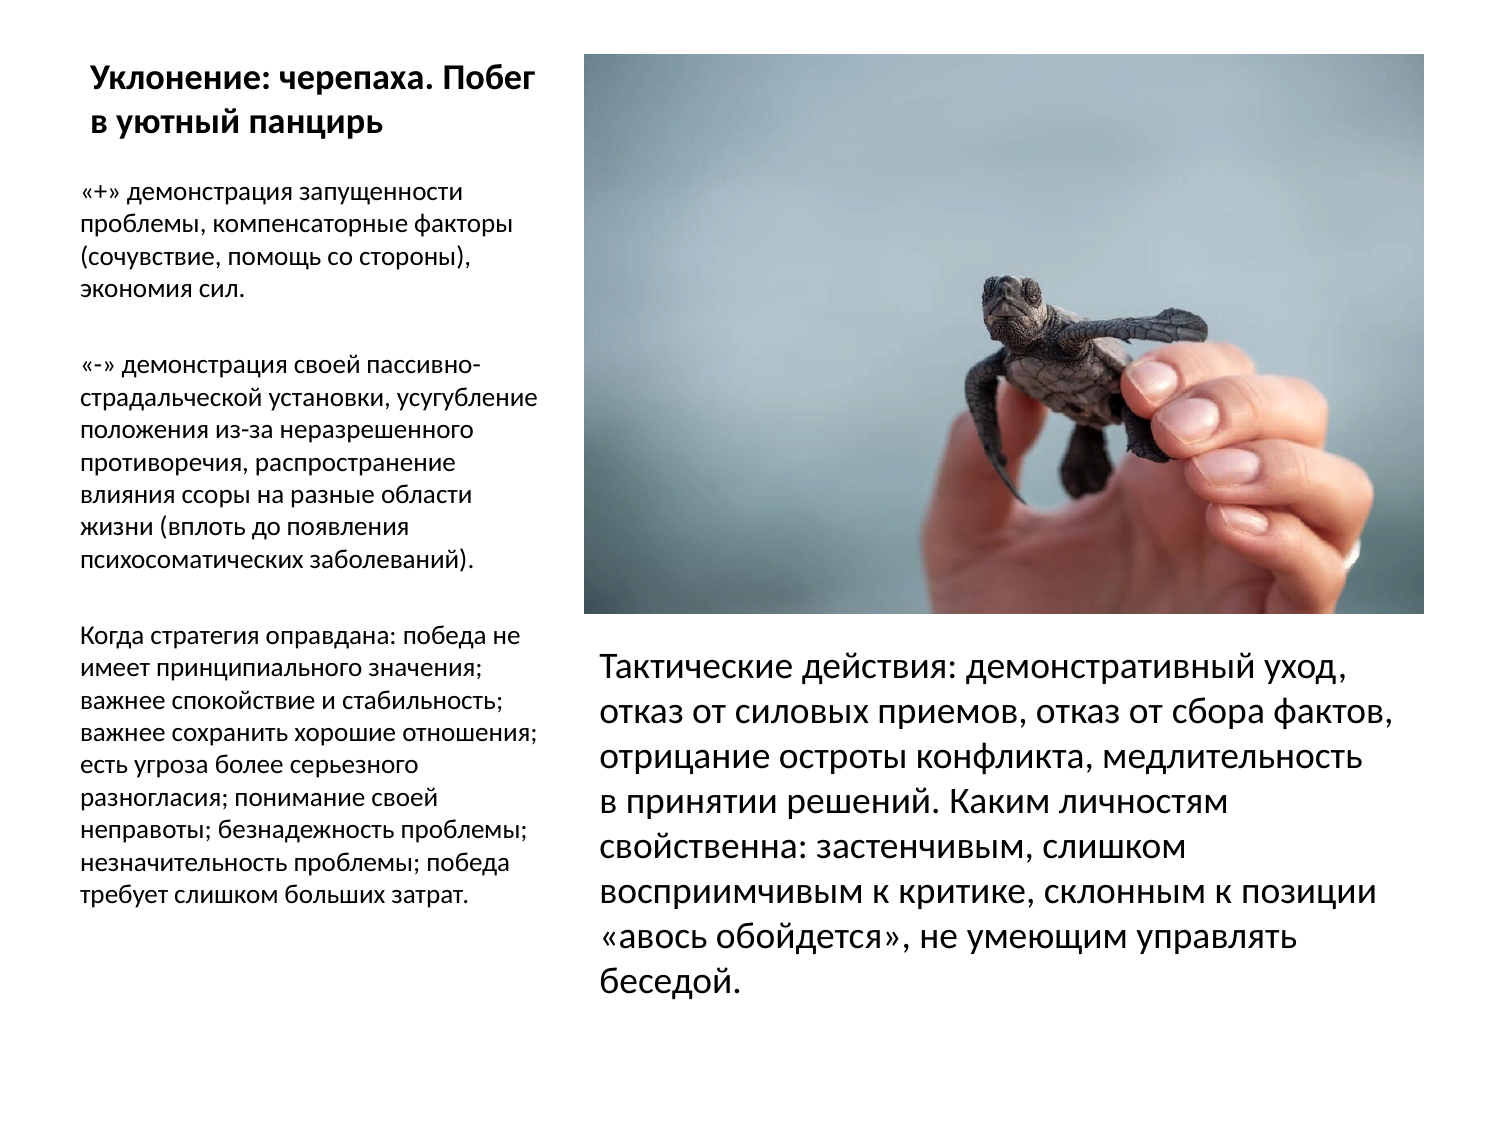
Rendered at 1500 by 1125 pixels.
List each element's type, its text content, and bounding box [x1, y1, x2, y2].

text_box Тактические действия: демонстративный уход, отказ от силовых приемов, отказ от сбора фактов, отрицание остроты конфликта, медлительность в принятии решений. Каким личностям свойственна: застенчивым, слишком восприимчивым к критике, склонным к позиции «авось обойдется», не умеющим управлять беседой. [584, 633, 1424, 1009]
list «+» демонстрация запущенности проблемы, компенсаторные факторы (сочувствие, помощь со стороны), экономия сил. «-» демонстрация своей пассивно-страдальческой установки, усугубление положения из-за неразрешенного противоречия, распространение влияния ссоры на разные области жизни (вплоть до появления психосоматических заболеваний). Когда стратегия оправдана: победа не имеет принципиального значения; важнее спокойствие и стабильность; важнее сохранить хорошие отношения; есть угроза более серьезного разногласия; понимание своей неправоты; безнадежность проблемы; незначительность проблемы; победа требует слишком больших затрат. [64, 165, 559, 1013]
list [584, 54, 1424, 614]
title Уклонение: черепаха. Побег в уютный панцирь [75, 44, 569, 236]
